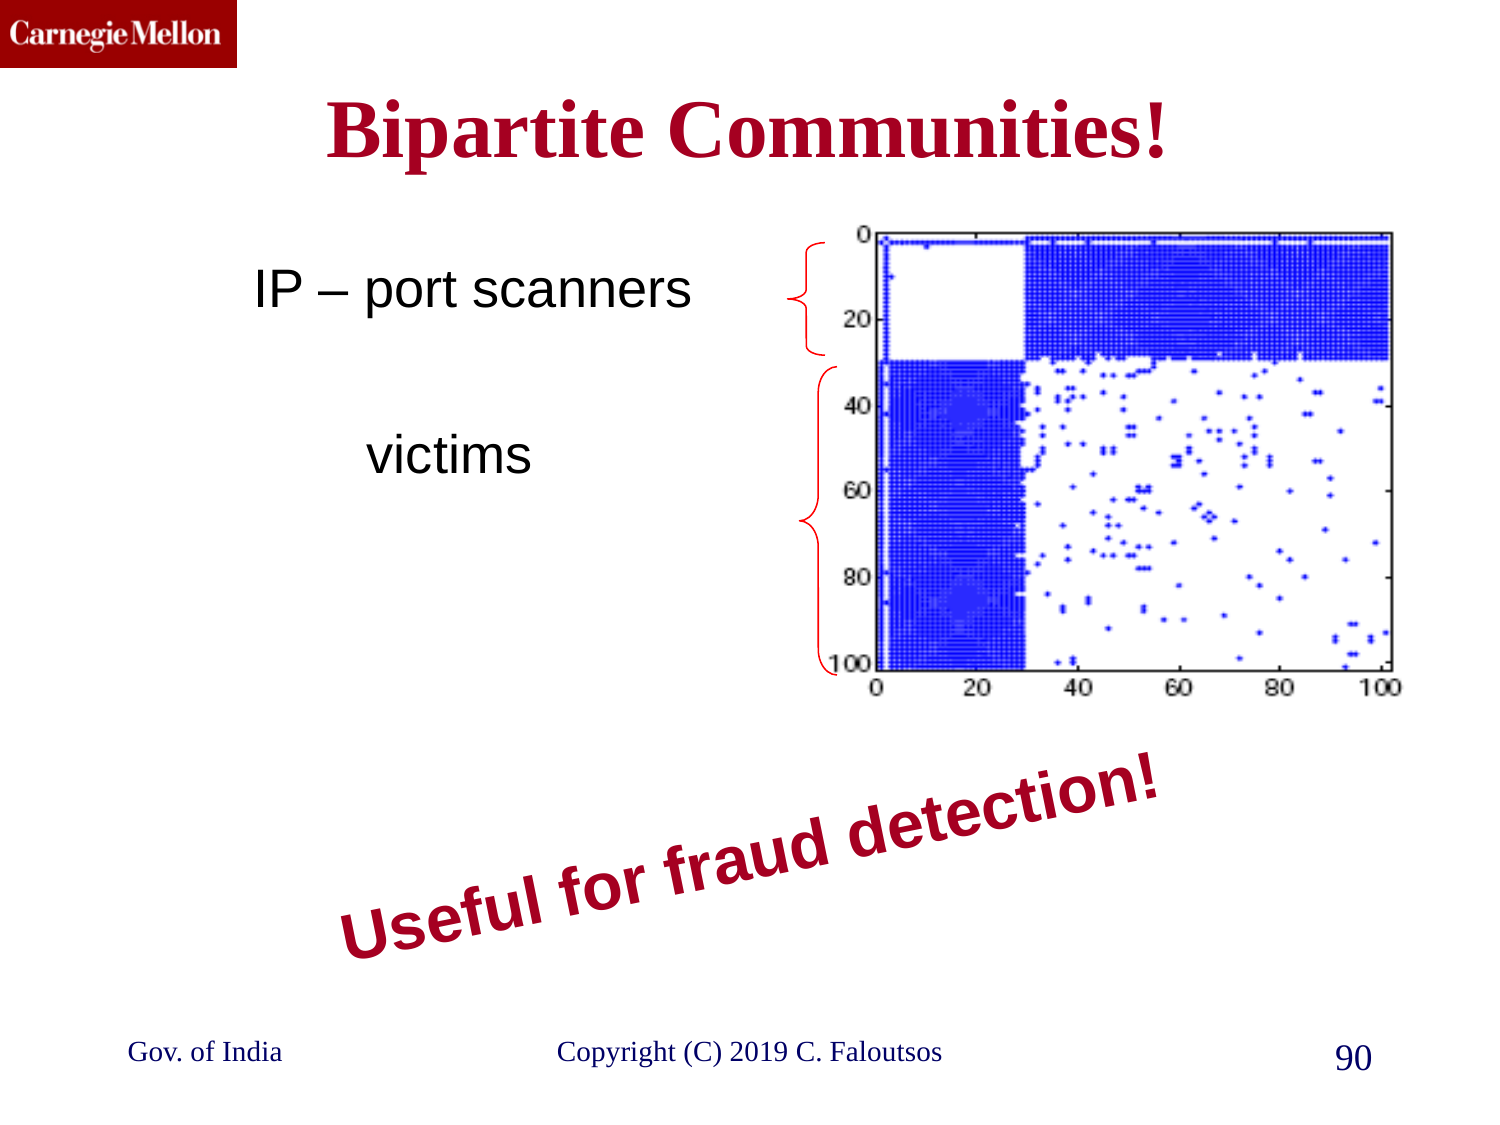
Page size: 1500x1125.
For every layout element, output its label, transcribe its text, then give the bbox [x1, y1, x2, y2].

footer Copyright (C) 2019 C. Faloutsos [512, 1024, 988, 1101]
text_box Useful for fraud detection! [317, 724, 1183, 986]
title Bipartite Communities! [92, 60, 1404, 188]
picture [0, 0, 237, 68]
slide_number Gov. of India [112, 1024, 426, 1101]
text_box IP – port scanners [319, 245, 628, 321]
slide_number 90 [1074, 1024, 1388, 1101]
text_box [787, 243, 819, 355]
text_box victims [320, 412, 579, 487]
picture [824, 187, 1422, 716]
text_box [799, 385, 819, 657]
